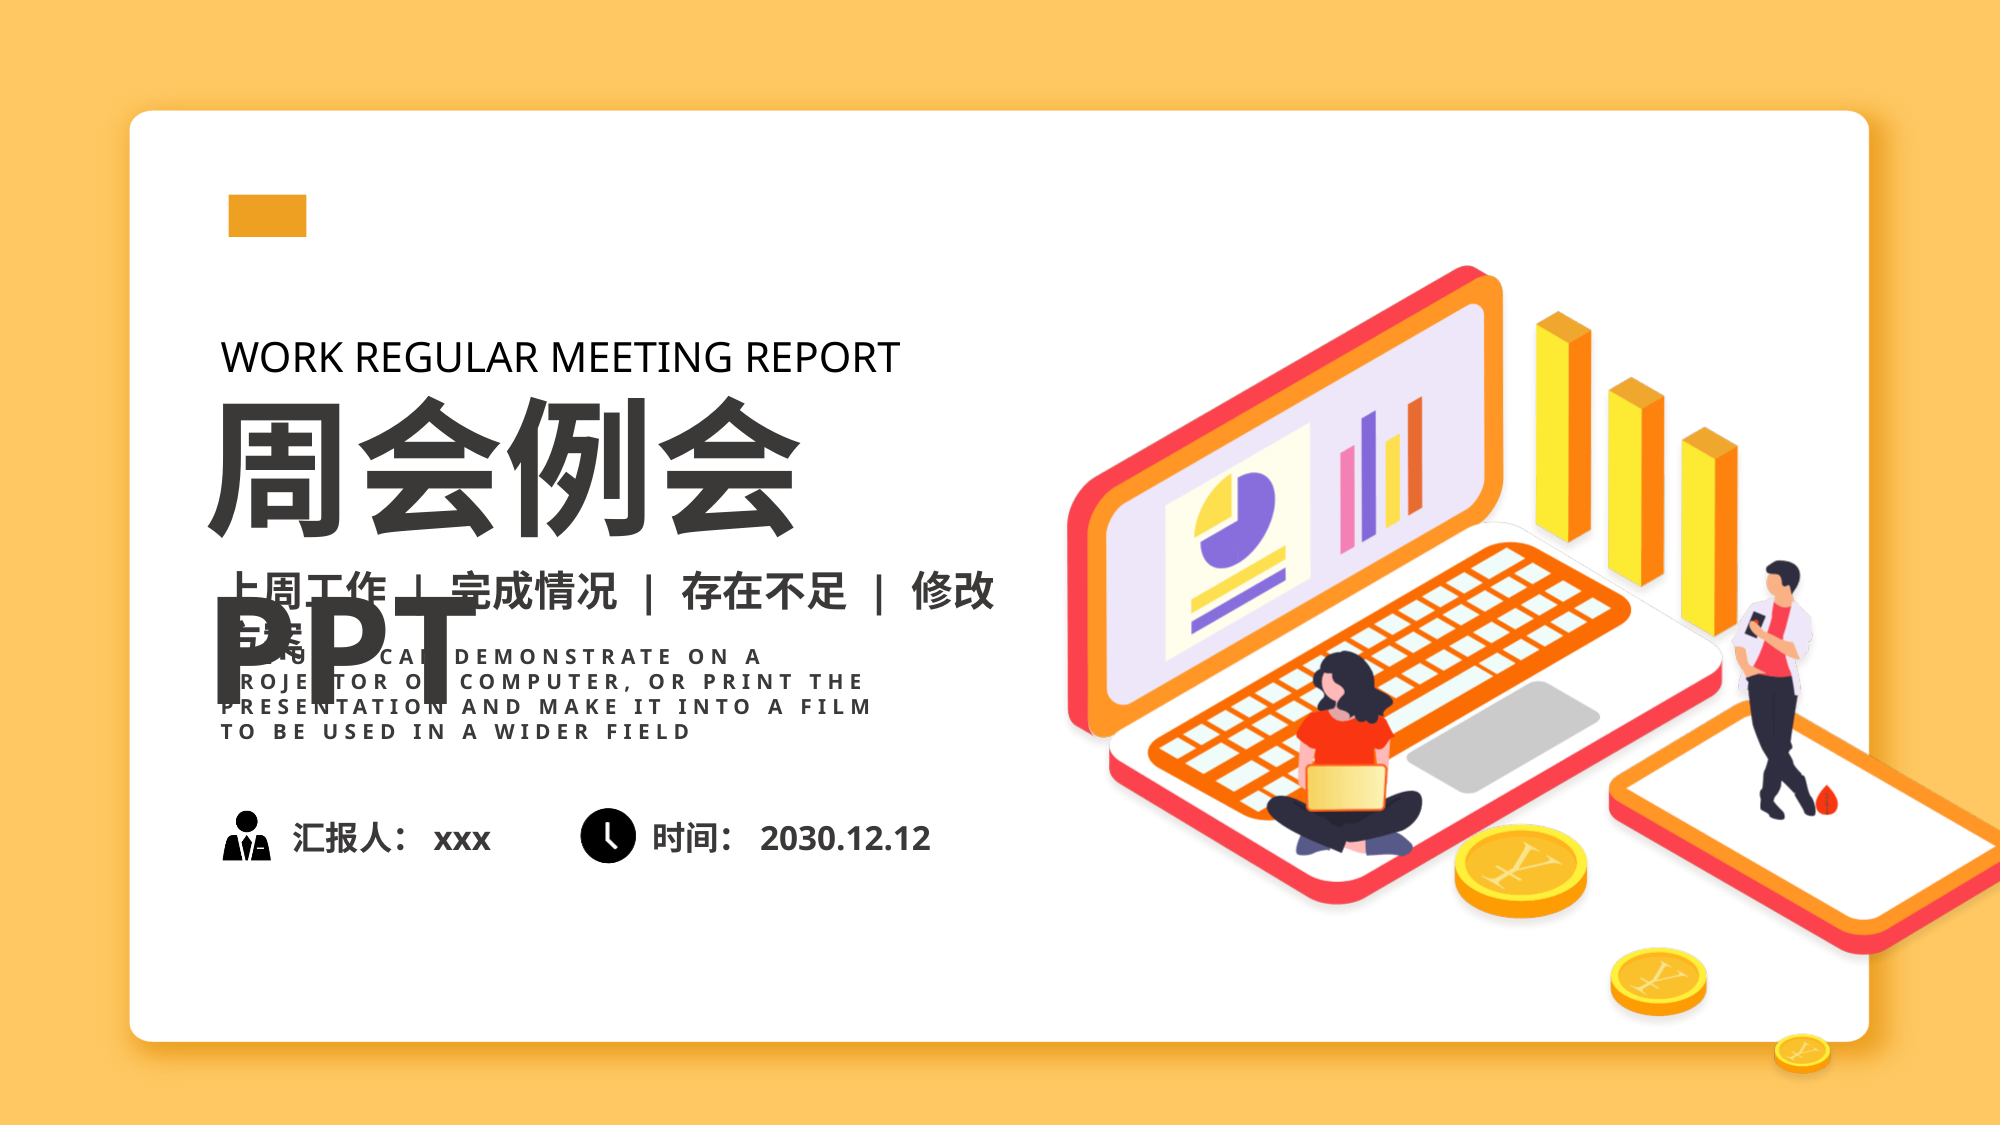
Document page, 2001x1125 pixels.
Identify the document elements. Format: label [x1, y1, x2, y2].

text_box [215, 804, 993, 868]
picture [18, 20, 2000, 1125]
